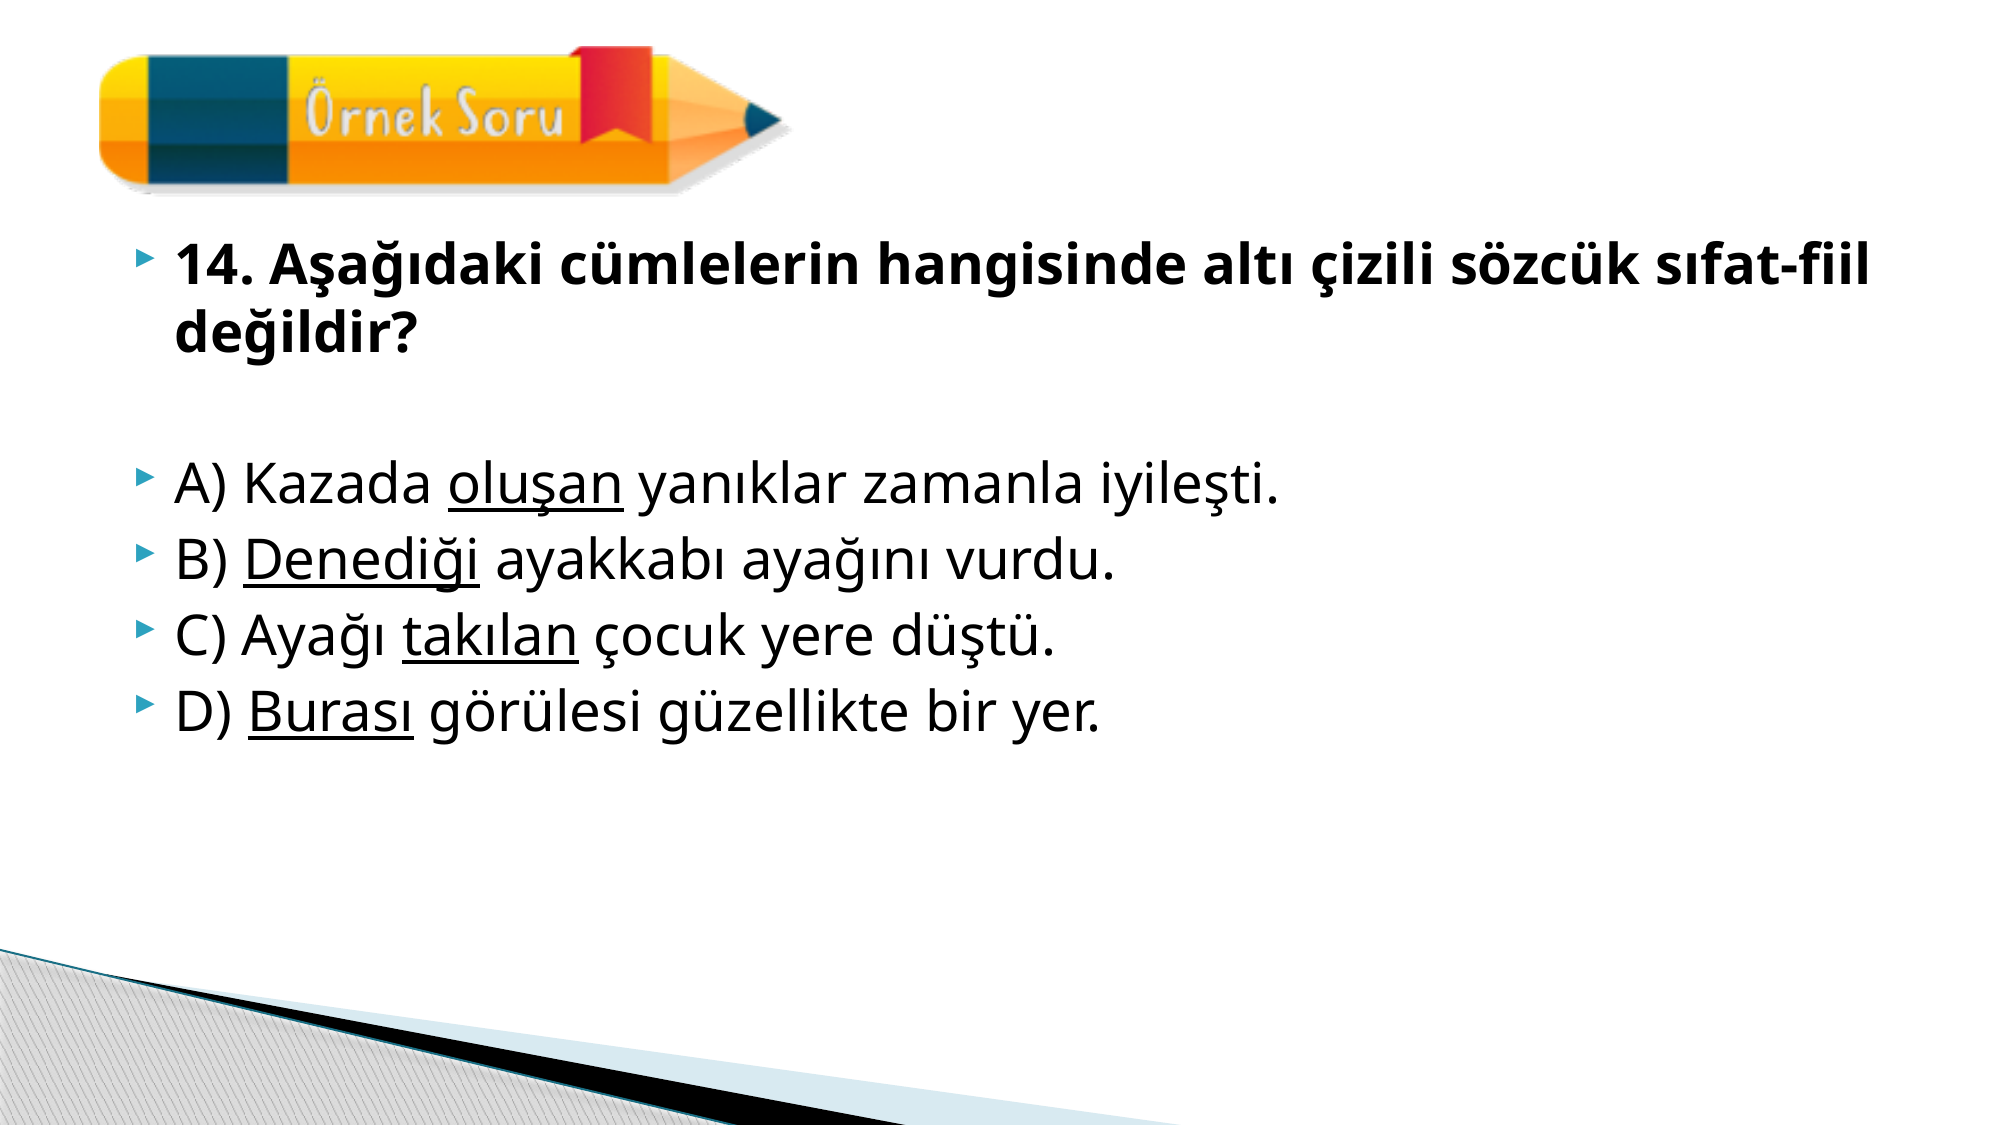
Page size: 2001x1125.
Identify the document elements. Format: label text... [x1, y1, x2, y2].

list 14. Aşağıdaki cümlelerin hangisinde altı çizili sözcük sıfat-fiil değildir? A) Kazada oluşan yanıklar zamanla iyileşti. B) Denediği ayakkabı ayağını vurdu. C) Ayağı takılan çocuk yere düştü. D) Burası görülesi güzellikte bir yer. [99, 221, 1900, 986]
picture [99, 46, 794, 199]
